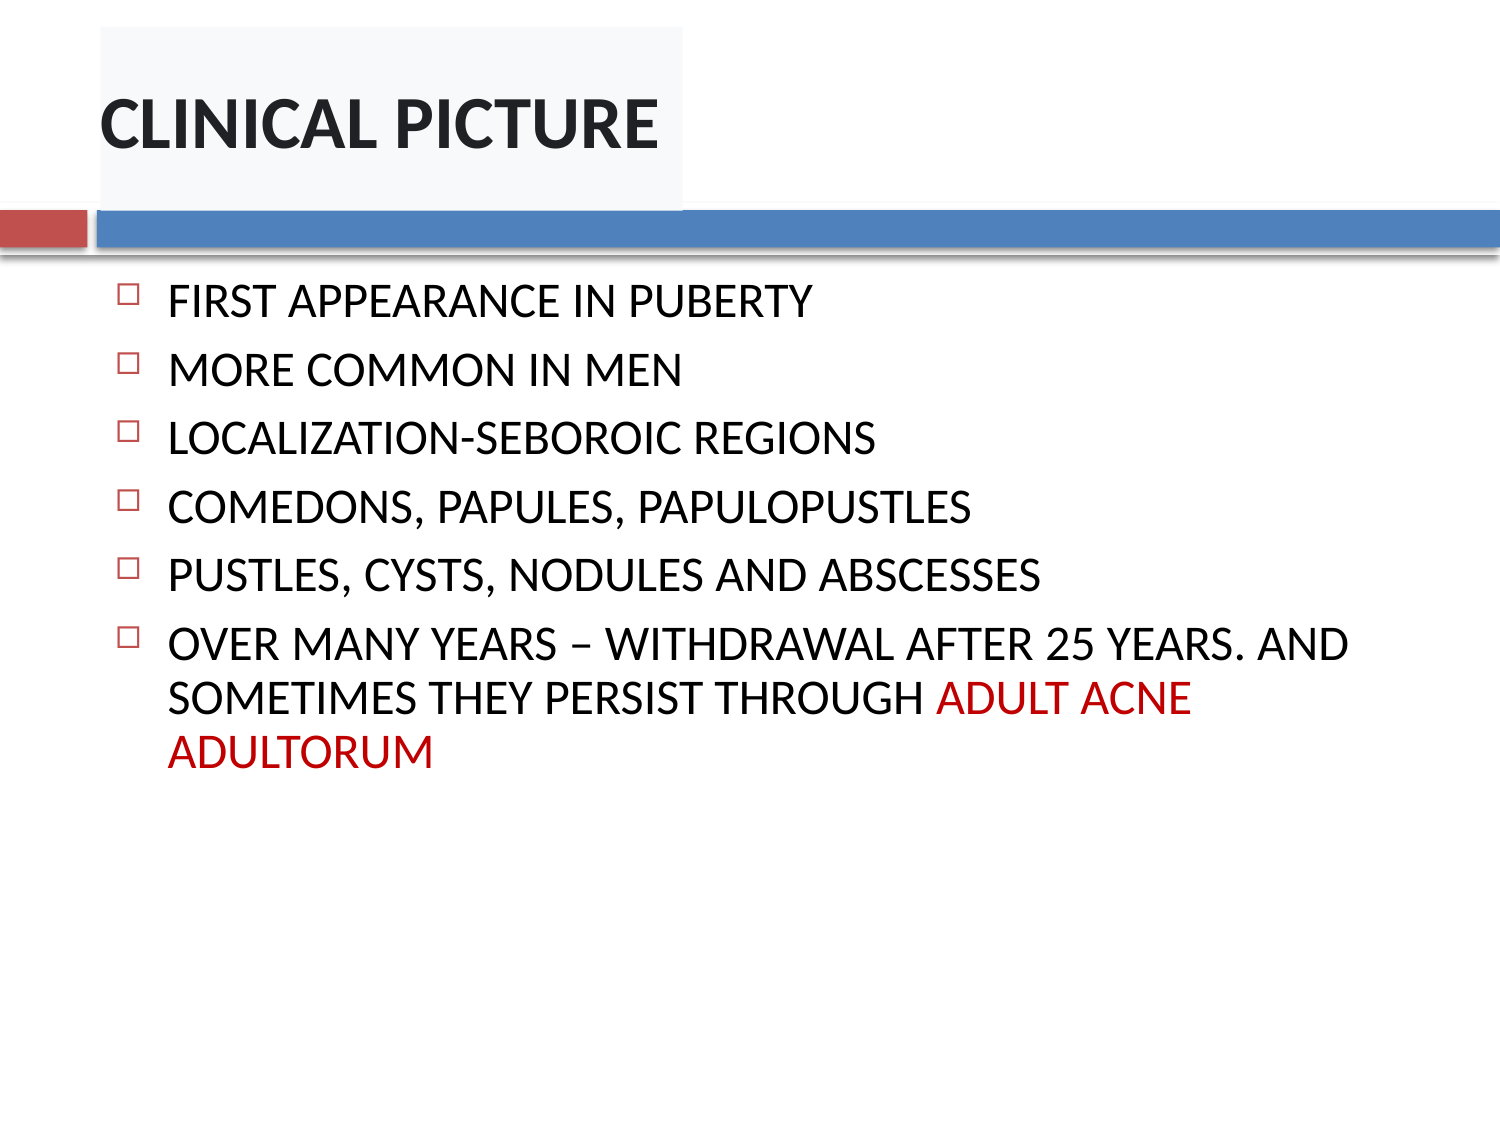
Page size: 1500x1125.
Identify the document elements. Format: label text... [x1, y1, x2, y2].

list FIRST APPEARANCE IN PUBERTY MORE COMMON IN MEN LOCALIZATION-SEBOROIC REGIONS COMEDONS, PAPULES, PAPULOPUSTLES PUSTLES, CYSTS, NODULES AND ABSCESSES OVER MANY YEARS – WITHDRAWAL AFTER 25 YEARS. AND SOMETIMES THEY PERSIST THROUGH ADULT ACNE ADULTORUM [100, 267, 1423, 872]
title CLINICAL PICTURE [100, 26, 683, 211]
